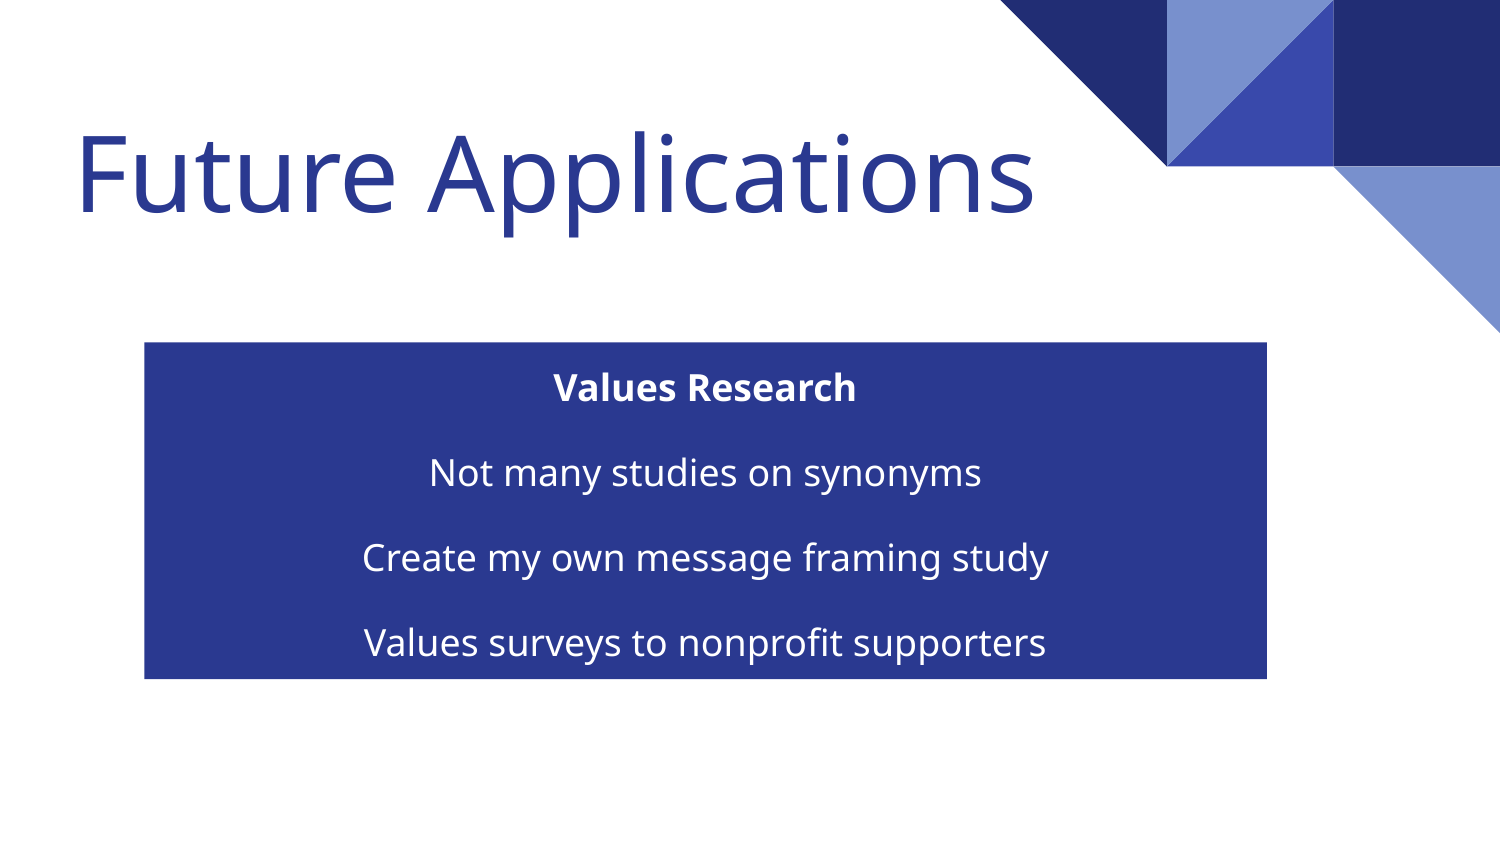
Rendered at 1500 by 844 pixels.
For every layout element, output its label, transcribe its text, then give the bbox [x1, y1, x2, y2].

text_box Values Research Not many studies on synonyms Create my own message framing study Values surveys to nonprofit supporters [144, 342, 1267, 680]
title Future Applications [58, 120, 1119, 220]
